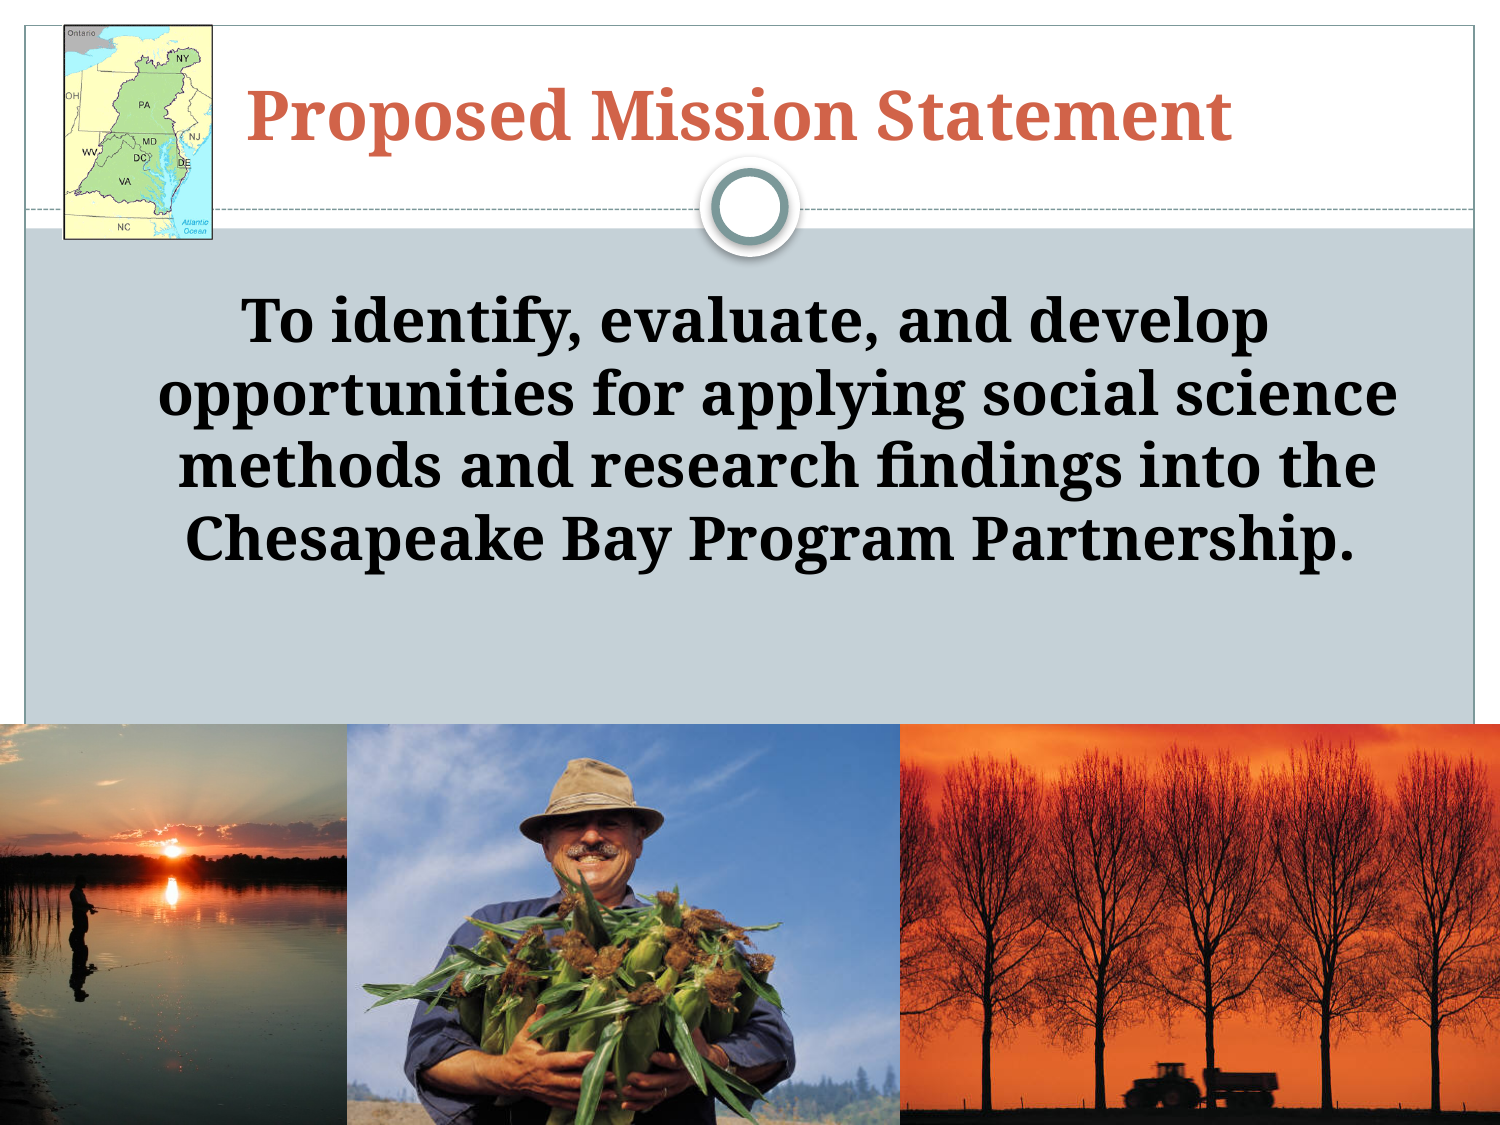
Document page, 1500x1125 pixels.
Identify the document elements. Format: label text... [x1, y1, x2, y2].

list To identify, evaluate, and develop opportunities for applying social science methods and research findings into the Chesapeake Bay Program Partnership. [50, 275, 1463, 722]
picture [0, 724, 1500, 1125]
title Proposed Mission Statement [218, 37, 1450, 162]
picture [62, 24, 213, 240]
title Proposed Mission Statement [49, 37, 55, 162]
